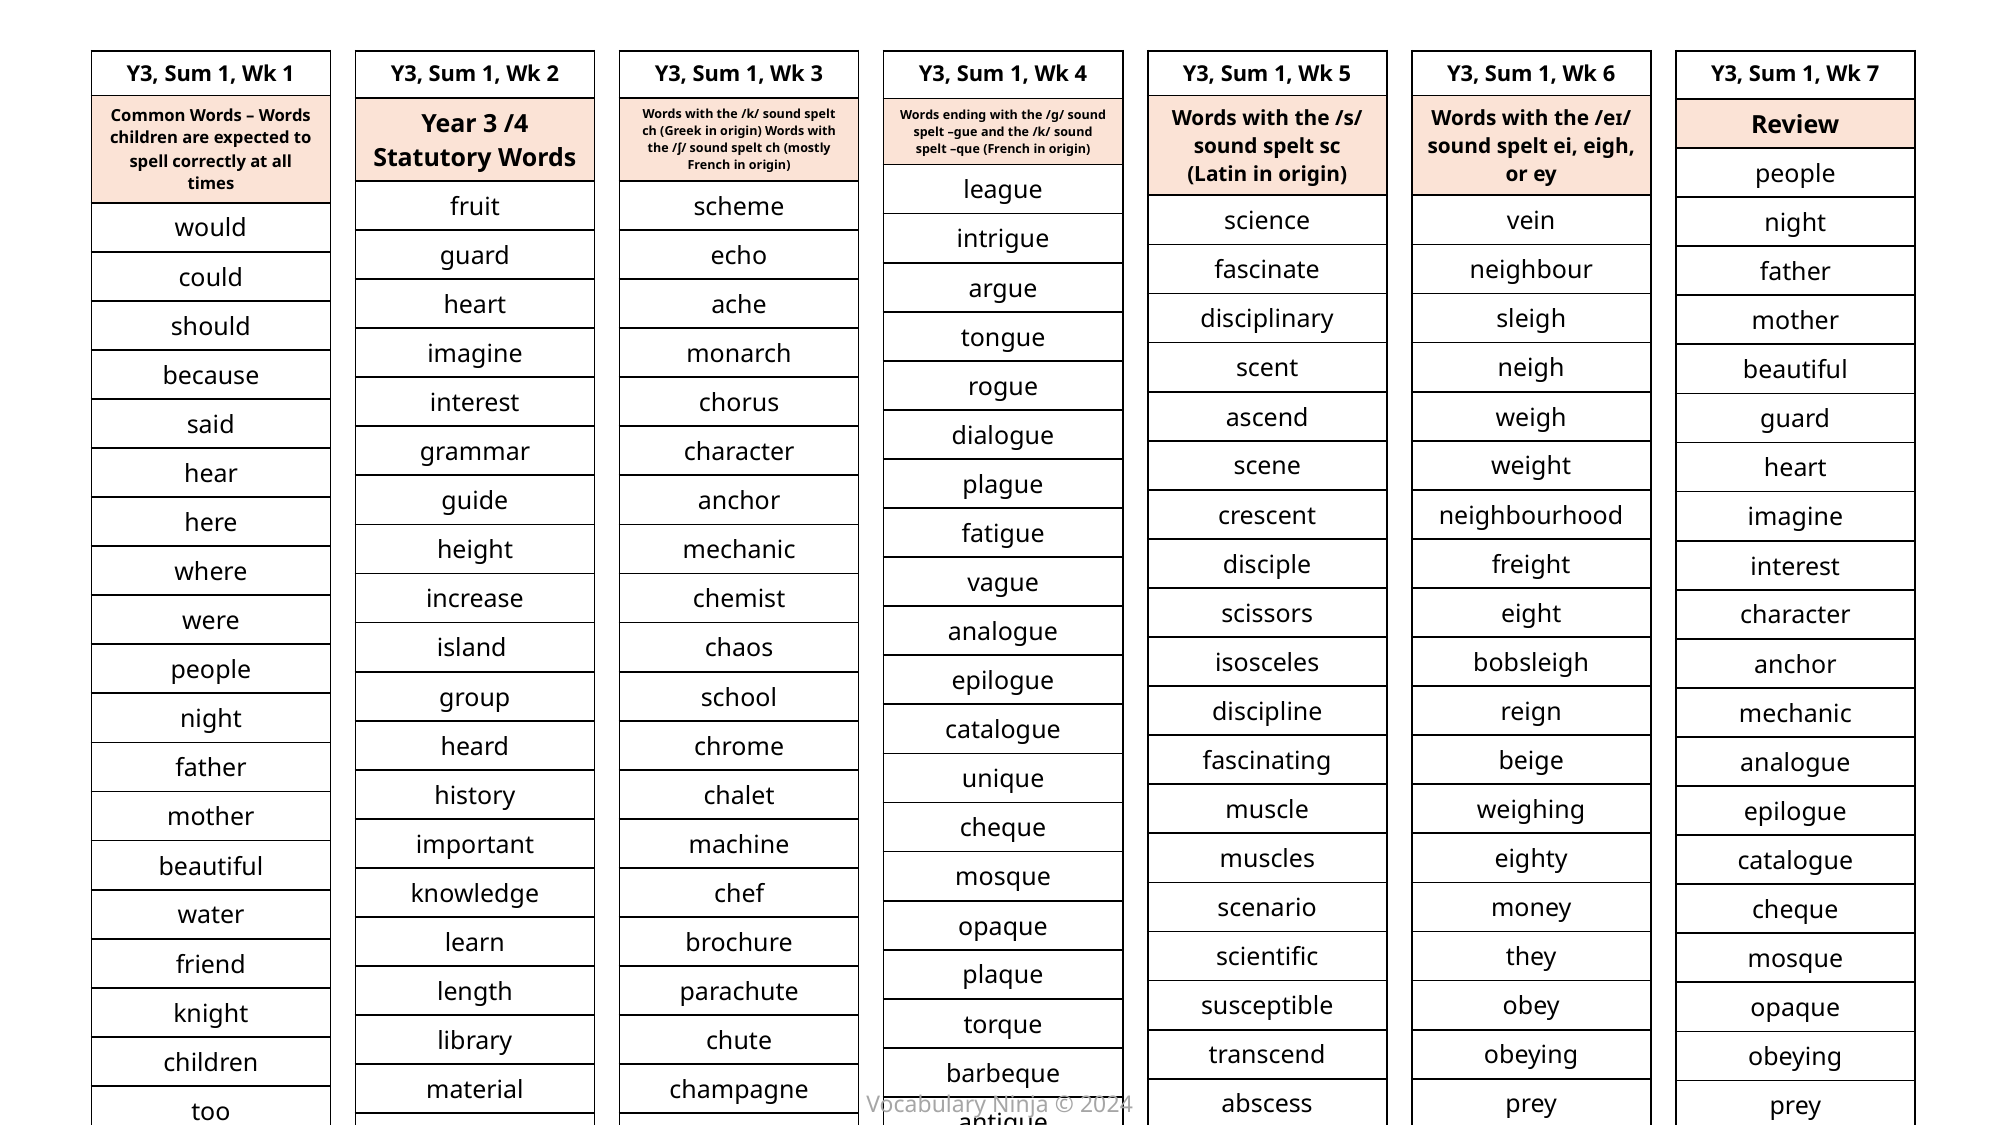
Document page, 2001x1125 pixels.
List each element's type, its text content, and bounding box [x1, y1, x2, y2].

table_cell fatigue [884, 509, 1122, 556]
table_cell disciple [1149, 540, 1386, 587]
table_cell Words with the /eɪ/ sound spelt ei, eigh, or ey [1413, 96, 1650, 194]
table_cell prey [1413, 1080, 1650, 1125]
table_cell library [356, 1016, 594, 1063]
table_cell guide [356, 476, 594, 524]
table_cell mosque [884, 852, 1122, 900]
table_cell scent [1149, 343, 1386, 391]
table_cell eighty [1413, 834, 1650, 882]
table_cell Year 3 /4 Statutory Words [356, 99, 594, 180]
table_cell machine [620, 820, 858, 867]
table_cell champagne [620, 1065, 858, 1112]
table_cell people [92, 645, 330, 692]
table_cell where [92, 547, 330, 594]
table_cell vein [1413, 196, 1650, 244]
table_cell torque [884, 1000, 1122, 1047]
table_cell too [92, 1087, 330, 1125]
table_cell epilogue [1677, 787, 1914, 834]
table_cell neigh [1413, 343, 1650, 391]
table_cell chalet [620, 771, 858, 818]
table_cell isosceles [1149, 638, 1386, 685]
table_header Y3, Sum 1, Wk 1 [92, 52, 330, 95]
table_cell brochure [620, 918, 858, 965]
table_cell muscles [1149, 834, 1386, 882]
table_cell money [1413, 883, 1650, 931]
table_cell imagine [356, 329, 594, 376]
table_cell scenario [1149, 883, 1386, 931]
table_cell fruit [356, 182, 594, 229]
table_cell muscle [1149, 785, 1386, 832]
table_cell beige [1413, 736, 1650, 783]
table_cell crescent [1149, 491, 1386, 538]
table_cell obeying [1677, 1032, 1914, 1080]
table_cell analogue [1677, 738, 1914, 785]
table_cell unique [884, 754, 1122, 802]
table_cell opaque [884, 902, 1122, 949]
table_cell Words with the /s/ sound spelt sc (Latin in origin) [1149, 96, 1386, 194]
table_cell scene [1149, 442, 1386, 489]
table_cell neighbourhood [1413, 491, 1650, 538]
table_cell sleigh [1413, 294, 1650, 342]
table_cell catalogue [1677, 836, 1914, 883]
table_cell knowledge [356, 869, 594, 916]
table_cell fascinate [1149, 245, 1386, 293]
table_cell here [92, 498, 330, 545]
table_cell hear [92, 449, 330, 496]
table_cell said [92, 400, 330, 447]
table_cell material [356, 1065, 594, 1112]
table_header Y3, Sum 1, Wk 2 [356, 52, 594, 97]
table_cell character [1677, 591, 1914, 638]
table_cell cheque [1677, 885, 1914, 932]
table_cell chef [620, 869, 858, 916]
table_cell island [356, 623, 594, 671]
table_cell grammar [356, 427, 594, 474]
table_cell plague [884, 460, 1122, 507]
table_cell monarch [620, 329, 858, 376]
table_cell chute [620, 1016, 858, 1063]
table_cell science [1149, 196, 1386, 244]
table_cell heart [356, 280, 594, 327]
table_cell prey [1677, 1081, 1914, 1125]
table_cell group [356, 673, 594, 720]
table_cell chaos [620, 623, 858, 671]
table_cell they [1413, 932, 1650, 980]
table_cell weight [1413, 442, 1650, 489]
table_cell guard [1677, 394, 1914, 442]
table_cell mechanic [620, 525, 858, 573]
table_cell character [620, 427, 858, 474]
table_cell parachute [620, 967, 858, 1014]
table_cell opaque [1677, 983, 1914, 1031]
table_cell ache [620, 280, 858, 327]
table_cell Review [1677, 100, 1914, 147]
table_cell history [356, 771, 594, 818]
table_cell people [1677, 149, 1914, 196]
table_cell disciplinary [1149, 294, 1386, 342]
table_cell could [92, 253, 330, 300]
table_cell knight [92, 989, 330, 1036]
table_cell scissors [1149, 589, 1386, 636]
table_cell school [620, 673, 858, 720]
table_cell cheque [884, 803, 1122, 851]
table_cell echo [620, 231, 858, 278]
table_cell vague [884, 558, 1122, 605]
table_cell interest [356, 378, 594, 425]
table_cell important [356, 820, 594, 867]
table_cell rogue [884, 362, 1122, 409]
table_cell barbeque [884, 1049, 1122, 1082]
table_cell interest [1677, 542, 1914, 589]
table_cell should [92, 302, 330, 349]
table_cell learn [356, 918, 594, 965]
table_cell guard [356, 231, 594, 278]
table_cell water [92, 891, 330, 938]
table_cell scheme [620, 182, 858, 229]
table_cell because [92, 351, 330, 398]
table_cell ascend [1149, 393, 1386, 440]
table_cell length [356, 967, 594, 1014]
table_cell medicine [356, 1114, 594, 1125]
table_cell Words with the /k/ sound spelt ch (Greek in origin) Words with the /ʃ/ sound spelt ch (mostly French in origin) [620, 99, 858, 180]
text_box Vocabulary Ninja © 2024 [851, 1082, 1149, 1125]
table_cell anchor [620, 476, 858, 524]
table_cell would [92, 204, 330, 251]
table_header Y3, Sum 1, Wk 6 [1413, 52, 1650, 95]
table_cell freight [1413, 540, 1650, 587]
table_cell eight [1413, 589, 1650, 636]
table_cell father [92, 743, 330, 791]
table_cell beautiful [92, 841, 330, 889]
table_cell night [92, 694, 330, 742]
table_header Y3, Sum 1, Wk 3 [620, 52, 858, 97]
table_cell father [1677, 247, 1914, 294]
table_cell mother [92, 792, 330, 840]
table_cell bobsleigh [1413, 638, 1650, 685]
table_cell weigh [1413, 393, 1650, 440]
table_cell fascinating [1149, 736, 1386, 783]
table_cell beautiful [1677, 345, 1914, 393]
table_cell chrome [620, 722, 858, 769]
table_cell reign [1413, 687, 1650, 734]
table_cell height [356, 525, 594, 573]
table_cell Common Words – Words children are expected to spell correctly at all times [92, 96, 330, 202]
table_cell increase [356, 574, 594, 622]
table_cell intrigue [884, 214, 1122, 262]
table_cell argue [884, 264, 1122, 311]
table_cell children [92, 1038, 330, 1085]
table_cell were [92, 596, 330, 643]
table_cell weighing [1413, 785, 1650, 832]
table_cell heart [1677, 443, 1914, 491]
table_cell catalogue [884, 705, 1122, 753]
table_header Y3, Sum 1, Wk 5 [1149, 52, 1386, 95]
table_header Y3, Sum 1, Wk 4 [884, 52, 1122, 98]
table_cell chorus [620, 378, 858, 425]
table_cell neighbour [1413, 245, 1650, 293]
table_cell mother [1677, 296, 1914, 343]
table_cell susceptible [1149, 981, 1386, 1029]
table_cell mosque [1677, 934, 1914, 981]
table_cell analogue [884, 607, 1122, 654]
table_cell friend [92, 940, 330, 987]
table_cell obey [1413, 981, 1650, 1029]
table_cell Words ending with the /g/ sound spelt –gue and the /k/ sound spelt –que (French in origin) [884, 99, 1122, 164]
table_cell night [1677, 198, 1914, 245]
table_cell mechanic [1677, 689, 1914, 736]
table_cell obeying [1413, 1031, 1650, 1078]
table_cell league [884, 165, 1122, 213]
table_cell imagine [1677, 492, 1914, 540]
table_cell abscess [1149, 1080, 1386, 1125]
table_cell plaque [884, 951, 1122, 998]
table_cell scientific [1149, 932, 1386, 980]
table_cell discipline [1149, 687, 1386, 734]
table_cell dialogue [884, 411, 1122, 458]
table_cell tongue [884, 313, 1122, 360]
table_cell epilogue [884, 656, 1122, 703]
table_cell chemist [620, 574, 858, 622]
table_cell heard [356, 722, 594, 769]
table_cell ricochet [620, 1114, 851, 1125]
table_cell transcend [1149, 1031, 1386, 1078]
table_cell anchor [1677, 640, 1914, 687]
table_header Y3, Sum 1, Wk 7 [1677, 52, 1914, 98]
